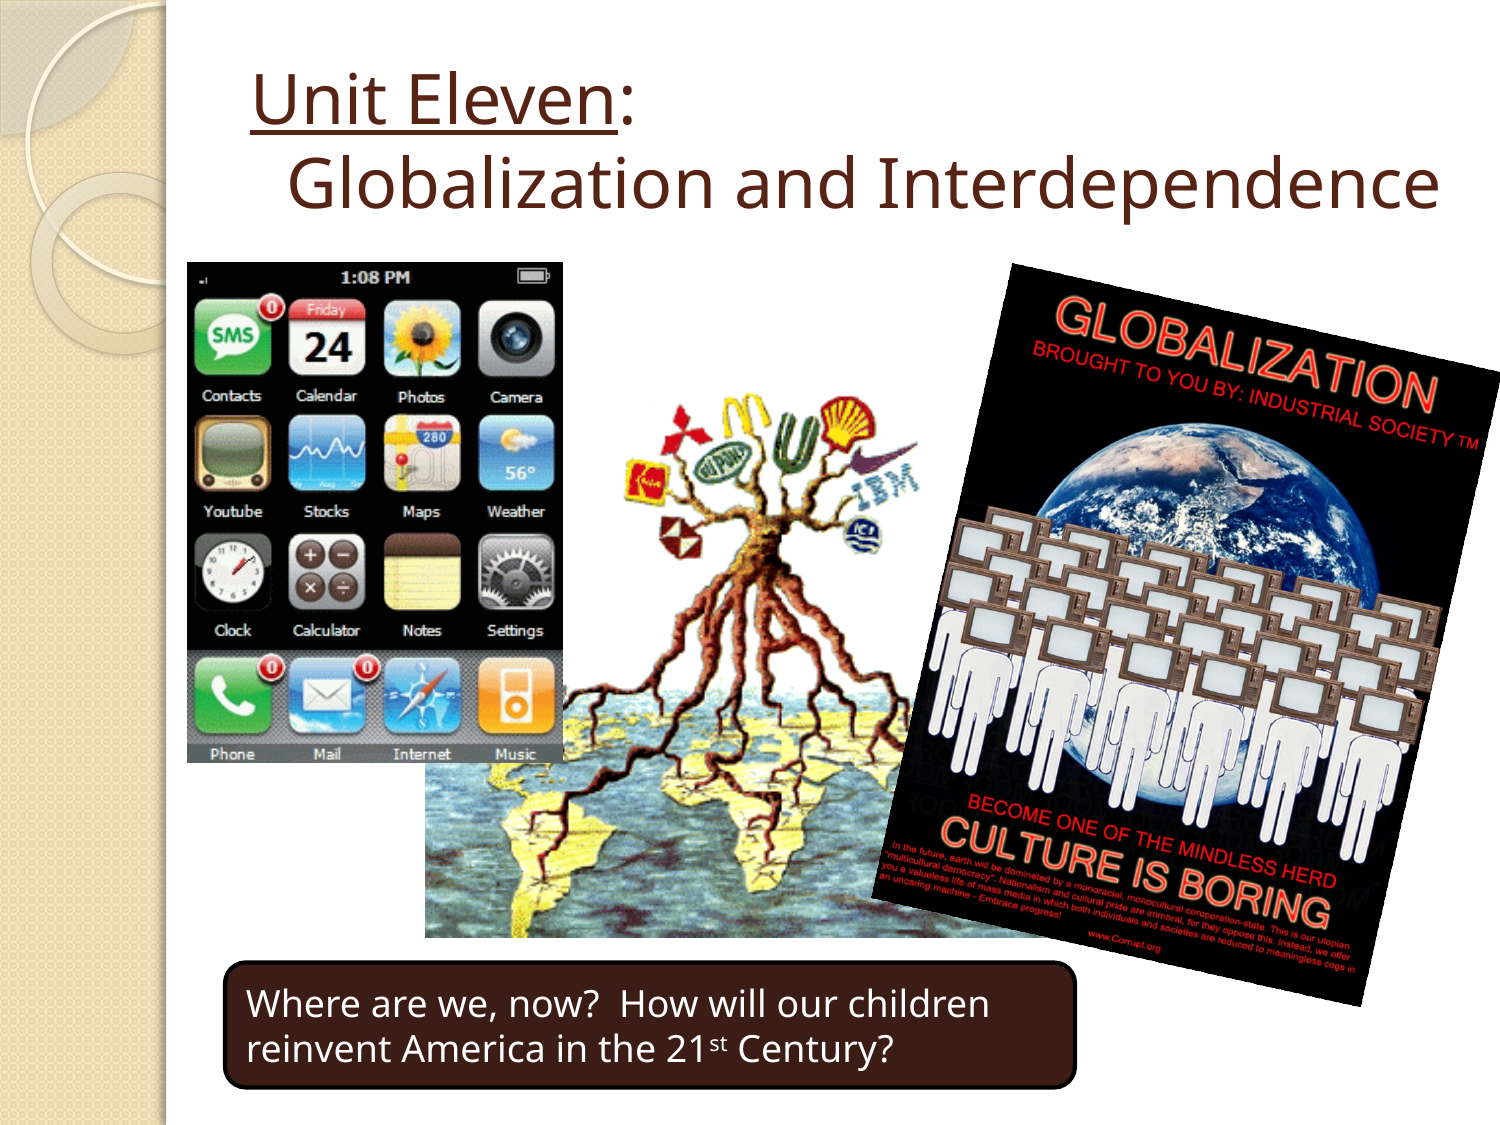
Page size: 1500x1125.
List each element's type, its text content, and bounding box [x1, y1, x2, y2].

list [424, 387, 927, 938]
text_box Where are we, now? How will our children reinvent America in the 21st Century? [222, 960, 1078, 1090]
picture [934, 264, 1500, 1006]
title Unit Eleven: Globalization and Interdependence [235, 45, 1466, 233]
picture [187, 262, 563, 763]
